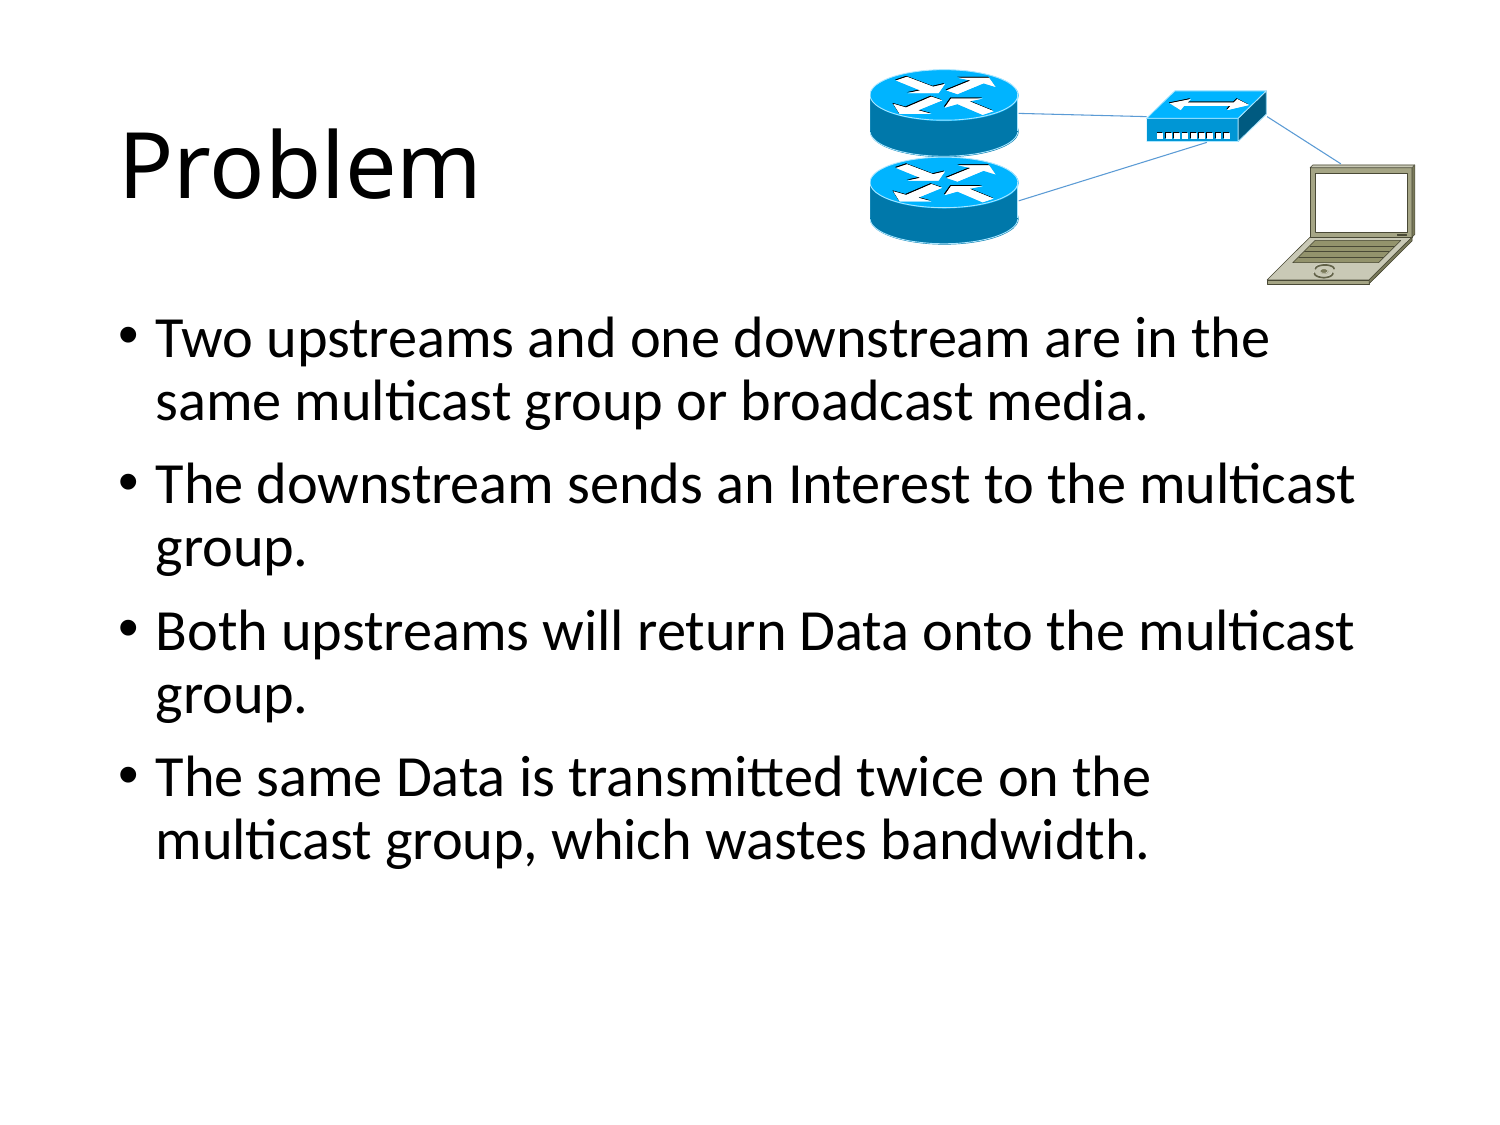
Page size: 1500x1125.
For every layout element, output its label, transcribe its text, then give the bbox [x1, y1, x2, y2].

picture [948, 165, 993, 181]
picture [869, 133, 1019, 217]
picture [1146, 90, 1268, 143]
picture [946, 99, 990, 114]
title Problem [103, 59, 1397, 278]
picture [898, 77, 943, 93]
picture [896, 185, 939, 203]
picture [1172, 100, 1246, 109]
picture [869, 220, 1019, 245]
picture [895, 97, 940, 113]
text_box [1018, 142, 1207, 201]
picture [949, 78, 993, 93]
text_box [1018, 113, 1147, 117]
picture [946, 186, 991, 201]
list Two upstreams and one downstream are in the same multicast group or broadcast media. The downstream sends an Interest to the multicast group. Both upstreams will return Data onto the multicast group. The same Data is transmitted twice on the multicast group, which wastes bandwidth. [103, 299, 1397, 1014]
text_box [1267, 116, 1341, 164]
picture [1265, 163, 1416, 286]
picture [898, 165, 943, 180]
picture [869, 69, 1019, 130]
